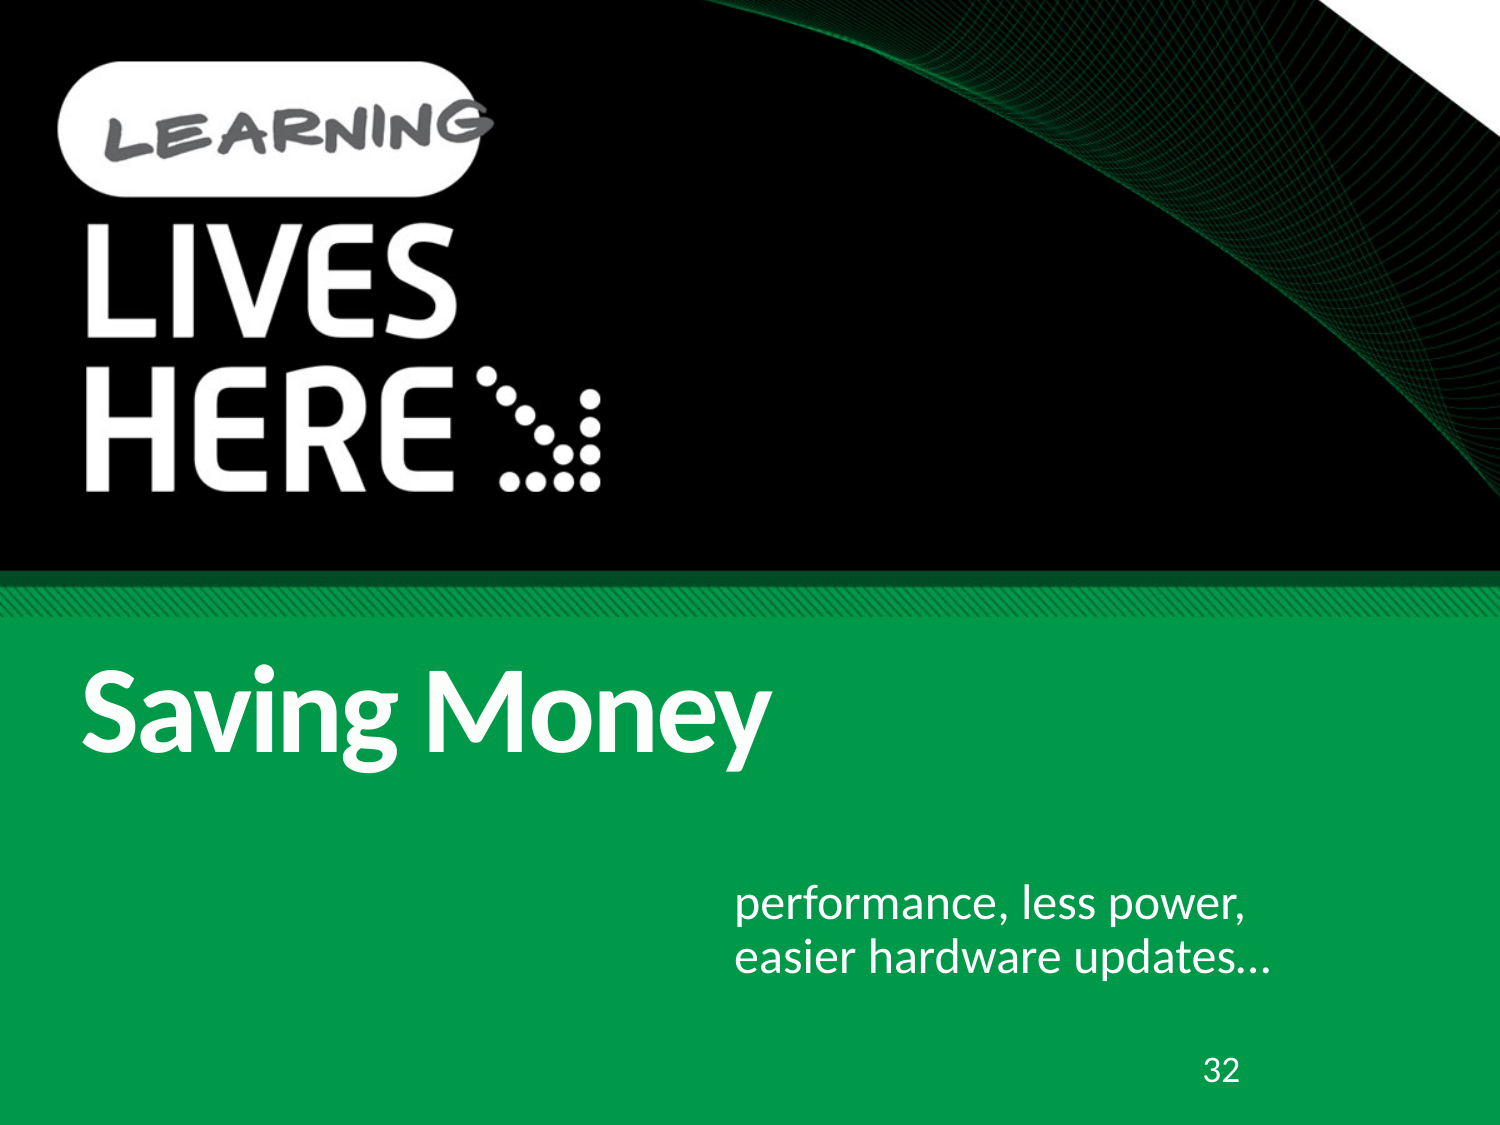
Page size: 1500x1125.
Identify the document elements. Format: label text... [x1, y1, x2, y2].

subtitle performance, less power, easier hardware updates… [734, 876, 1360, 952]
slide_number 32 [1187, 1037, 1500, 1113]
picture [0, 0, 1500, 1125]
title Saving Money [80, 644, 1380, 864]
